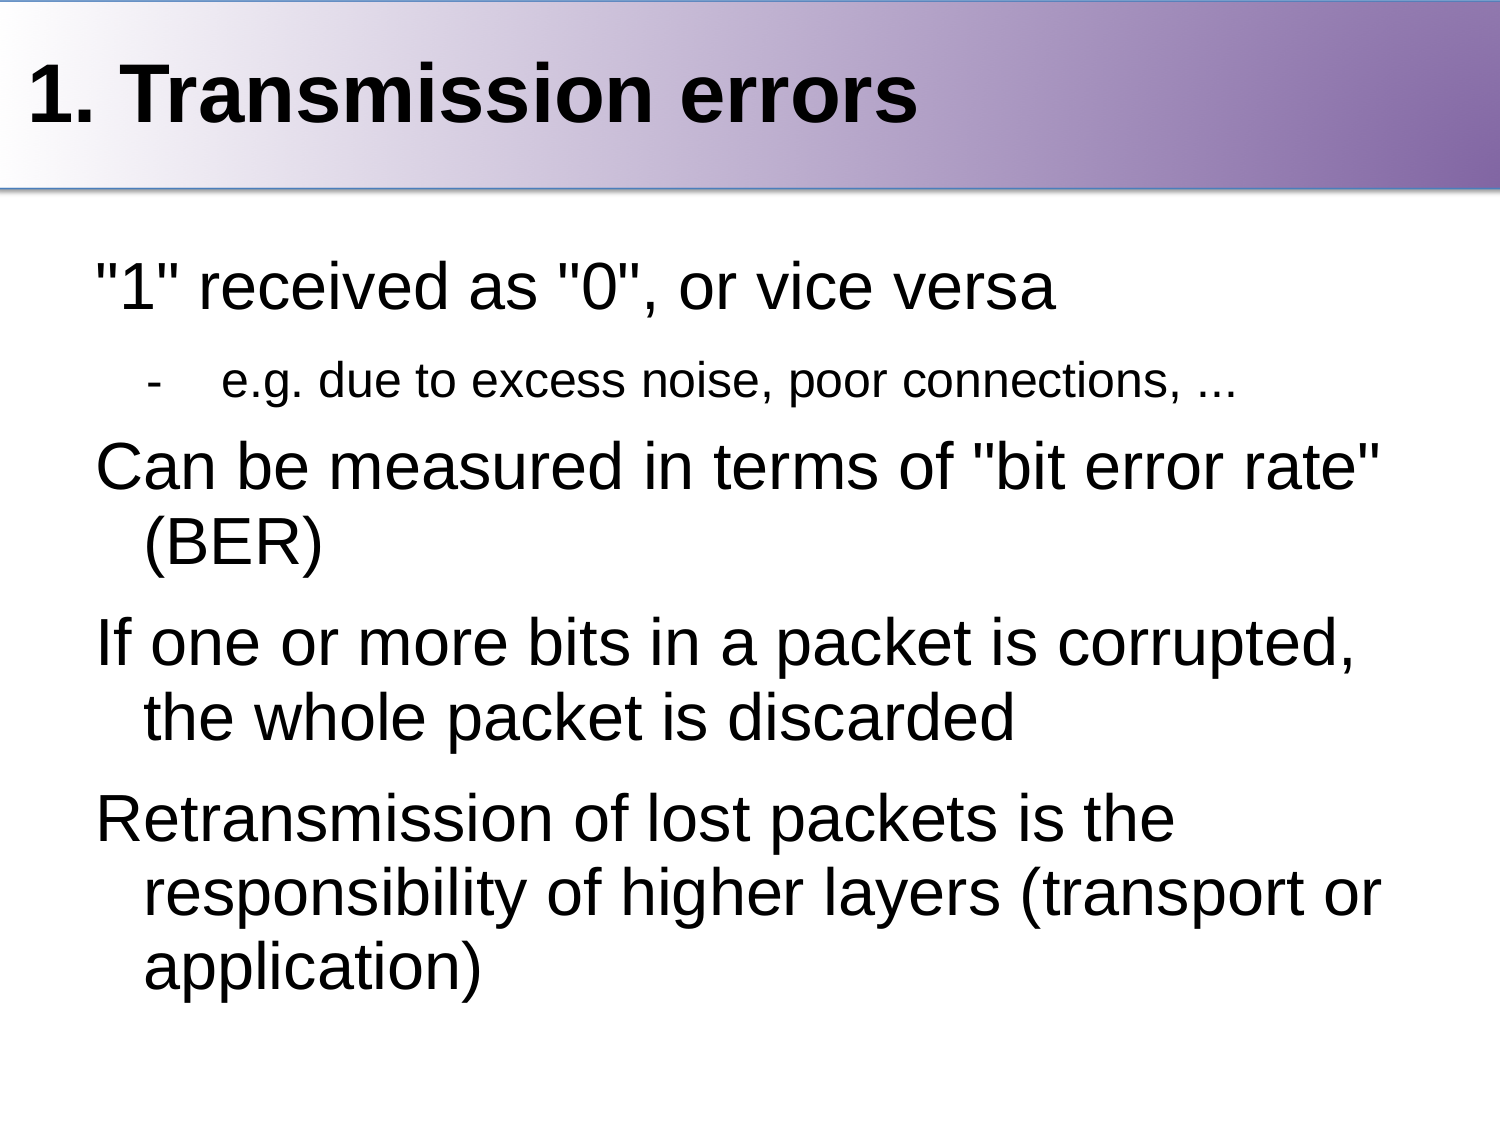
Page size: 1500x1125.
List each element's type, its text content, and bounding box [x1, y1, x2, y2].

text_box "1" received as "0", or vice versa e.g. due to excess noise, poor connections, ... Can be measured in terms of "bit error rate" (BER) If one or more bits in a packet is corrupted, the whole packet is discarded Retransmission of lost packets is the responsibility of higher layers (transport or application) [79, 247, 1430, 1076]
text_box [0, 0, 1500, 201]
